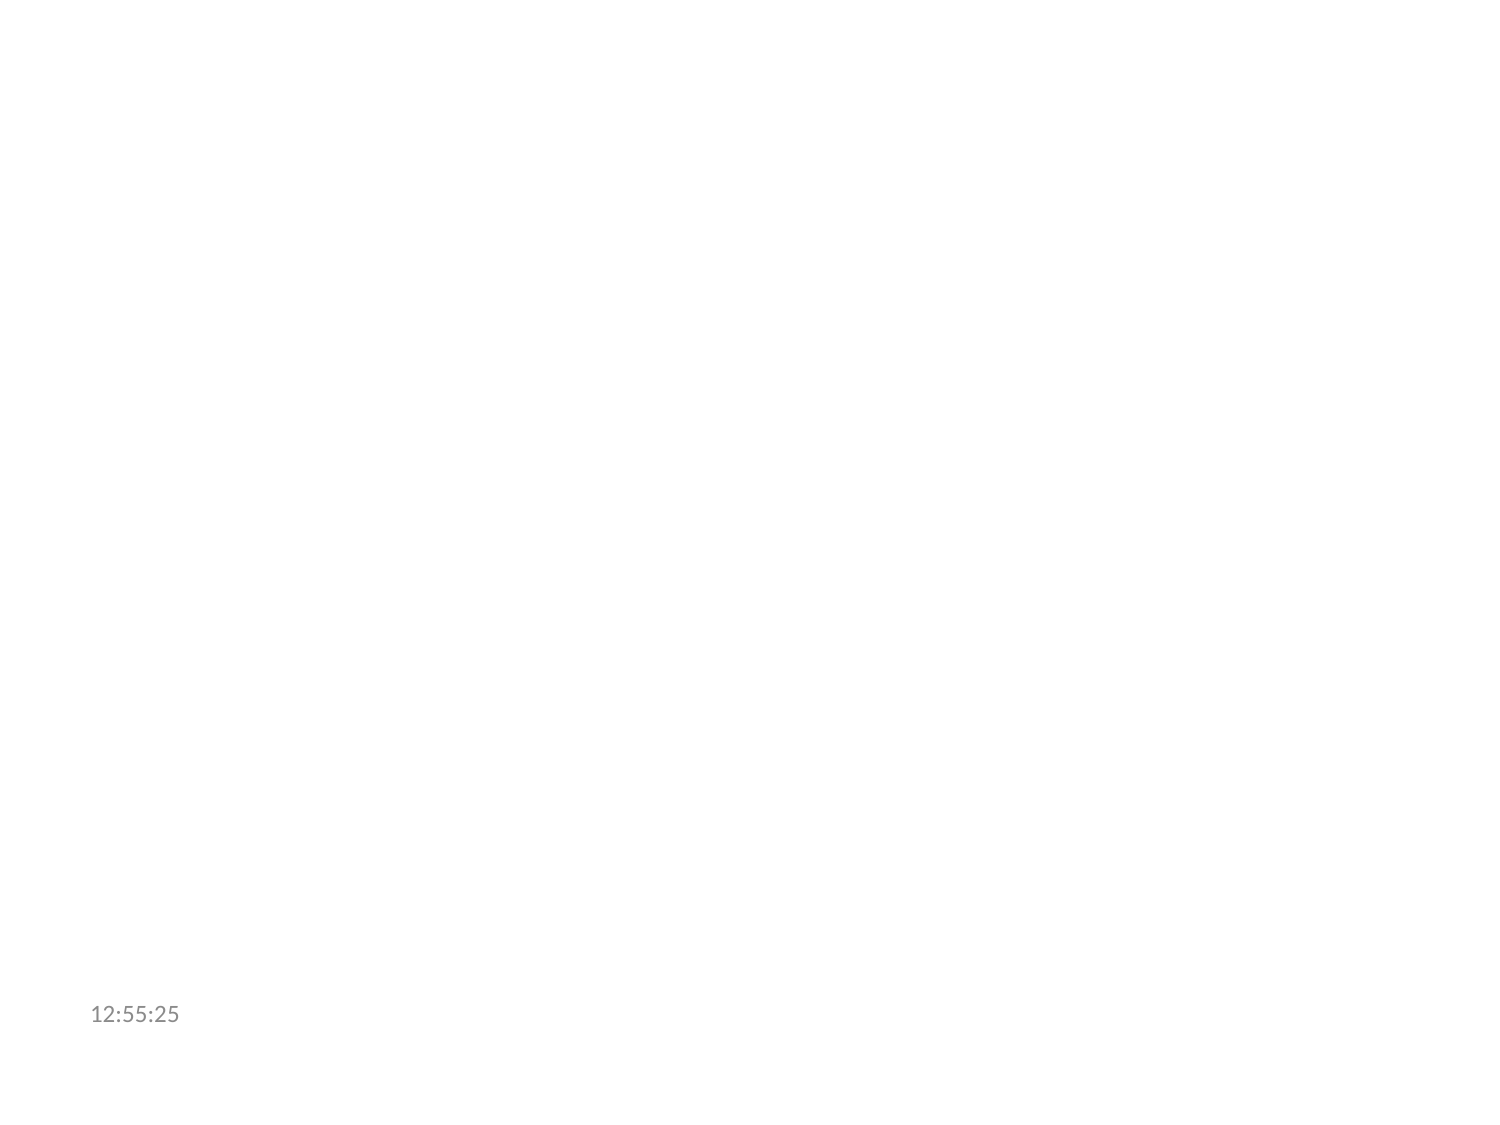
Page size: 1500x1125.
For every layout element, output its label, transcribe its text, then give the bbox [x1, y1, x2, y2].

text_box 15:35:09 [75, 982, 425, 1043]
